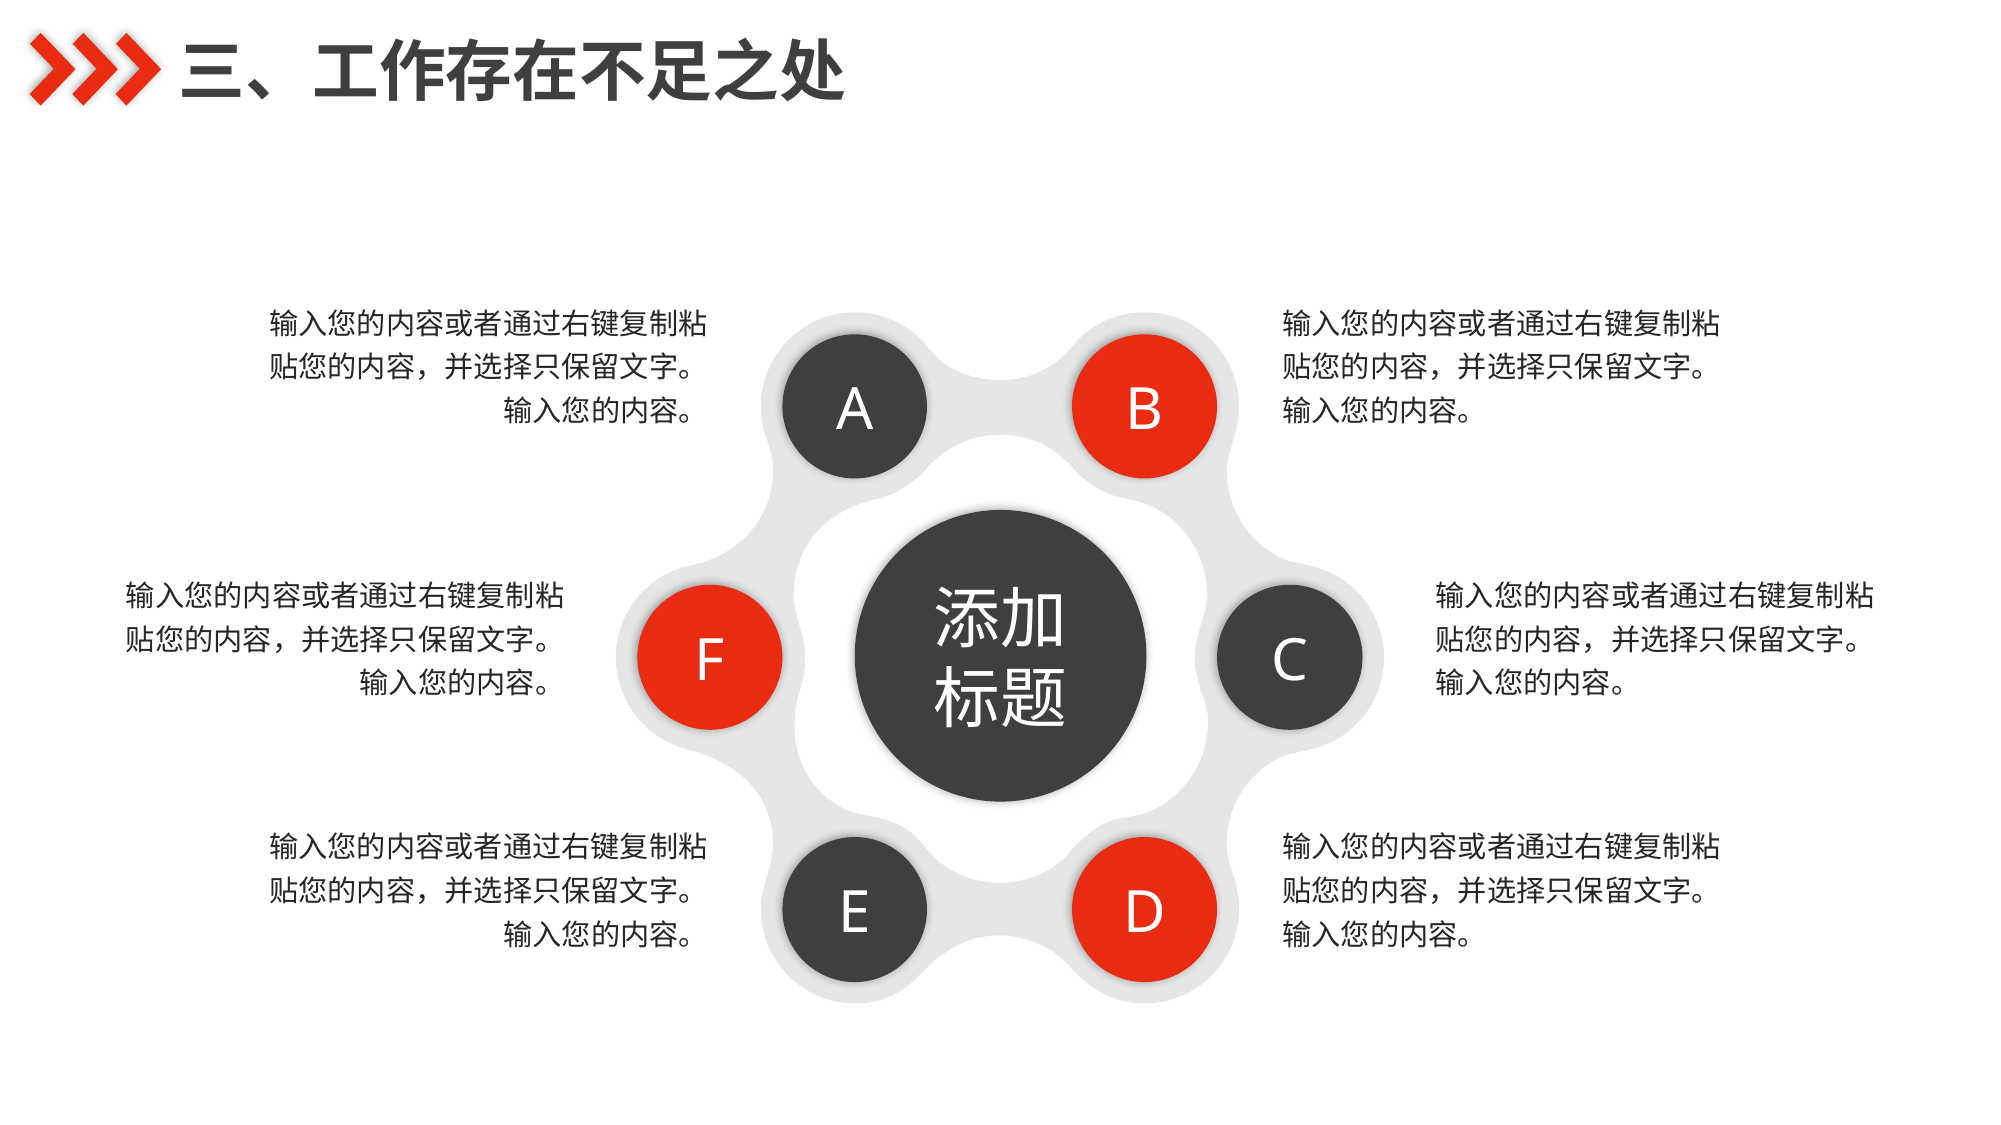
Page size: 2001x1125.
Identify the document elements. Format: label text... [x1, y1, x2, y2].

text_box F [636, 583, 784, 731]
text_box 输入您的内容或者通过右键复制粘贴您的内容，并选择只保留文字。输入您的内容。 [1267, 812, 1739, 959]
text_box B [1070, 333, 1219, 480]
text_box [72, 32, 118, 106]
text_box [614, 311, 1386, 1005]
text_box 输入您的内容或者通过右键复制粘贴您的内容，并选择只保留文字。输入您的内容。 [251, 812, 723, 959]
text_box 输入您的内容或者通过右键复制粘贴您的内容，并选择只保留文字。输入您的内容。 [1267, 288, 1739, 435]
text_box 输入您的内容或者通过右键复制粘贴您的内容，并选择只保留文字。输入您的内容。 [1420, 560, 1892, 707]
text_box 三、工作存在不足之处 [164, 21, 862, 117]
text_box 输入您的内容或者通过右键复制粘贴您的内容，并选择只保留文字。输入您的内容。 [251, 288, 723, 435]
text_box [29, 32, 76, 106]
text_box [115, 32, 162, 106]
text_box A [781, 333, 929, 480]
text_box D [1070, 836, 1219, 984]
text_box E [781, 836, 929, 984]
text_box 输入您的内容或者通过右键复制粘贴您的内容，并选择只保留文字。输入您的内容。 [108, 560, 580, 707]
text_box 添加 标题 [853, 508, 1148, 803]
text_box C [1216, 583, 1364, 731]
